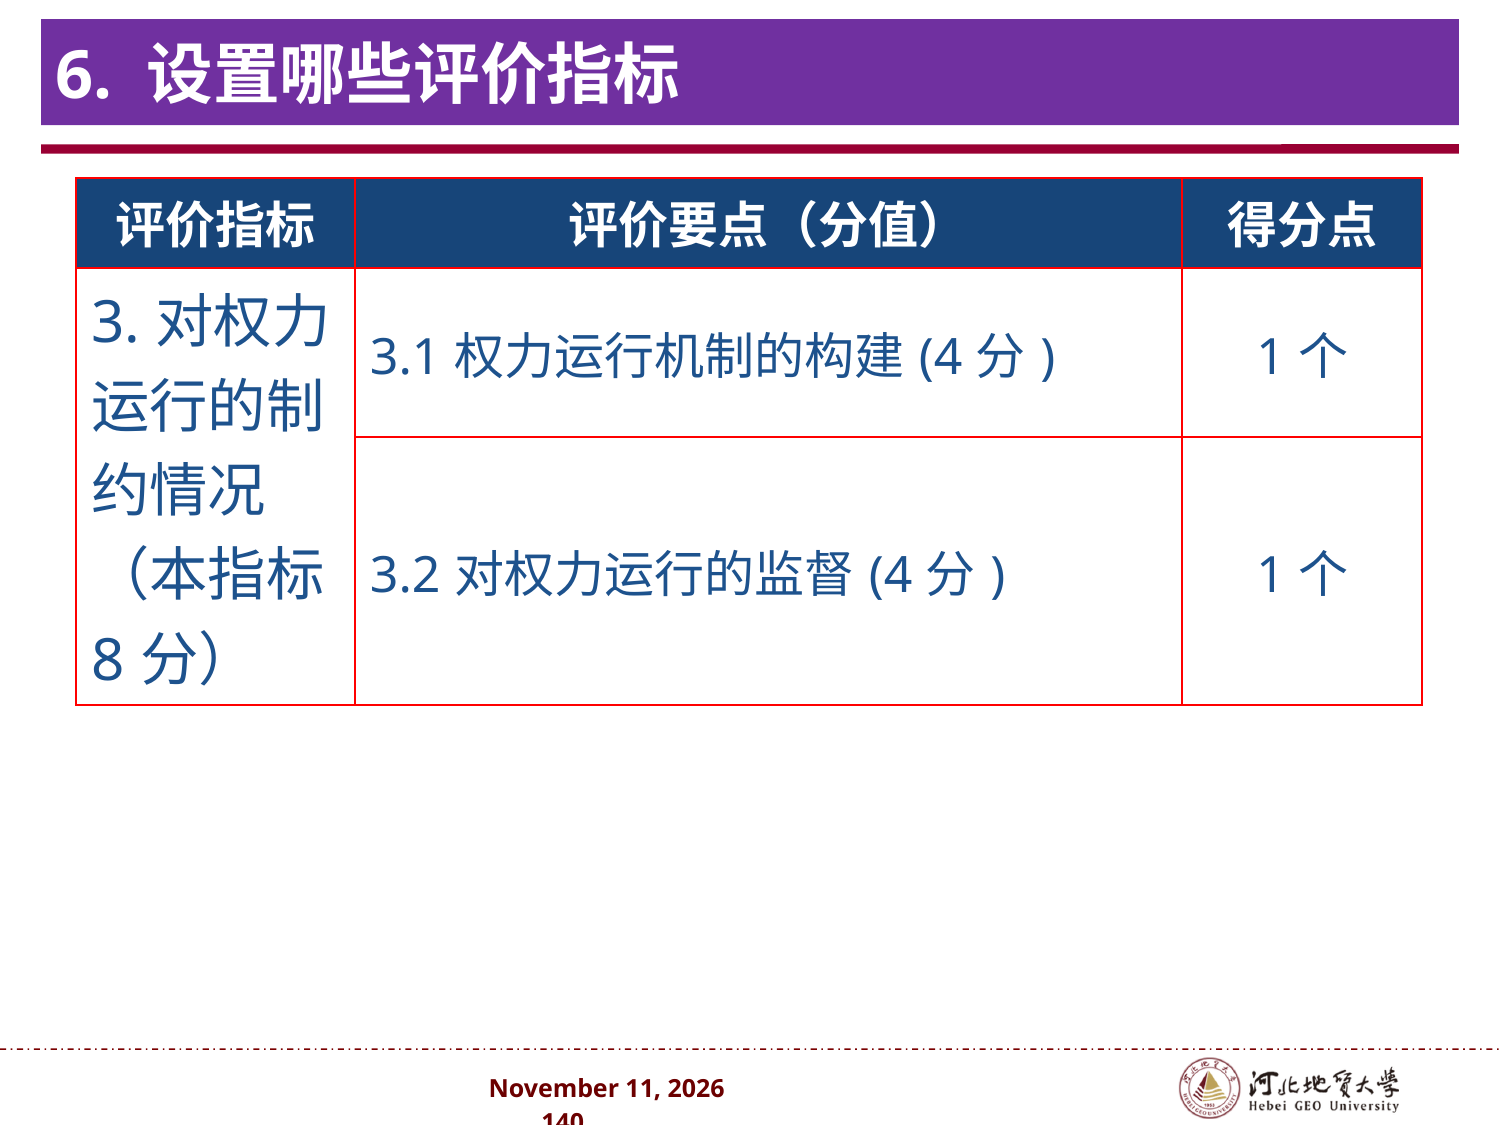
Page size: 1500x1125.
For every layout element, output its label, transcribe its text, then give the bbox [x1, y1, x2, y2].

table_header 得分点 [1183, 179, 1421, 267]
table_header 评价指标 [77, 179, 354, 267]
table_cell 1个 [1183, 438, 1421, 704]
table_cell 3.2对权力运行的监督(4分) [356, 438, 1181, 704]
title 6. 设置哪些评价指标 [40, 18, 1460, 126]
table_cell 3.1权力运行机制的构建(4分) [356, 269, 1181, 436]
table_cell 1个 [1183, 269, 1421, 436]
picture [1159, 1049, 1420, 1125]
table_cell 3.对权力运行的制约情况（本指标8分） [77, 269, 354, 704]
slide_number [473, 1064, 990, 1109]
table_header 评价要点（分值） [356, 179, 1181, 267]
